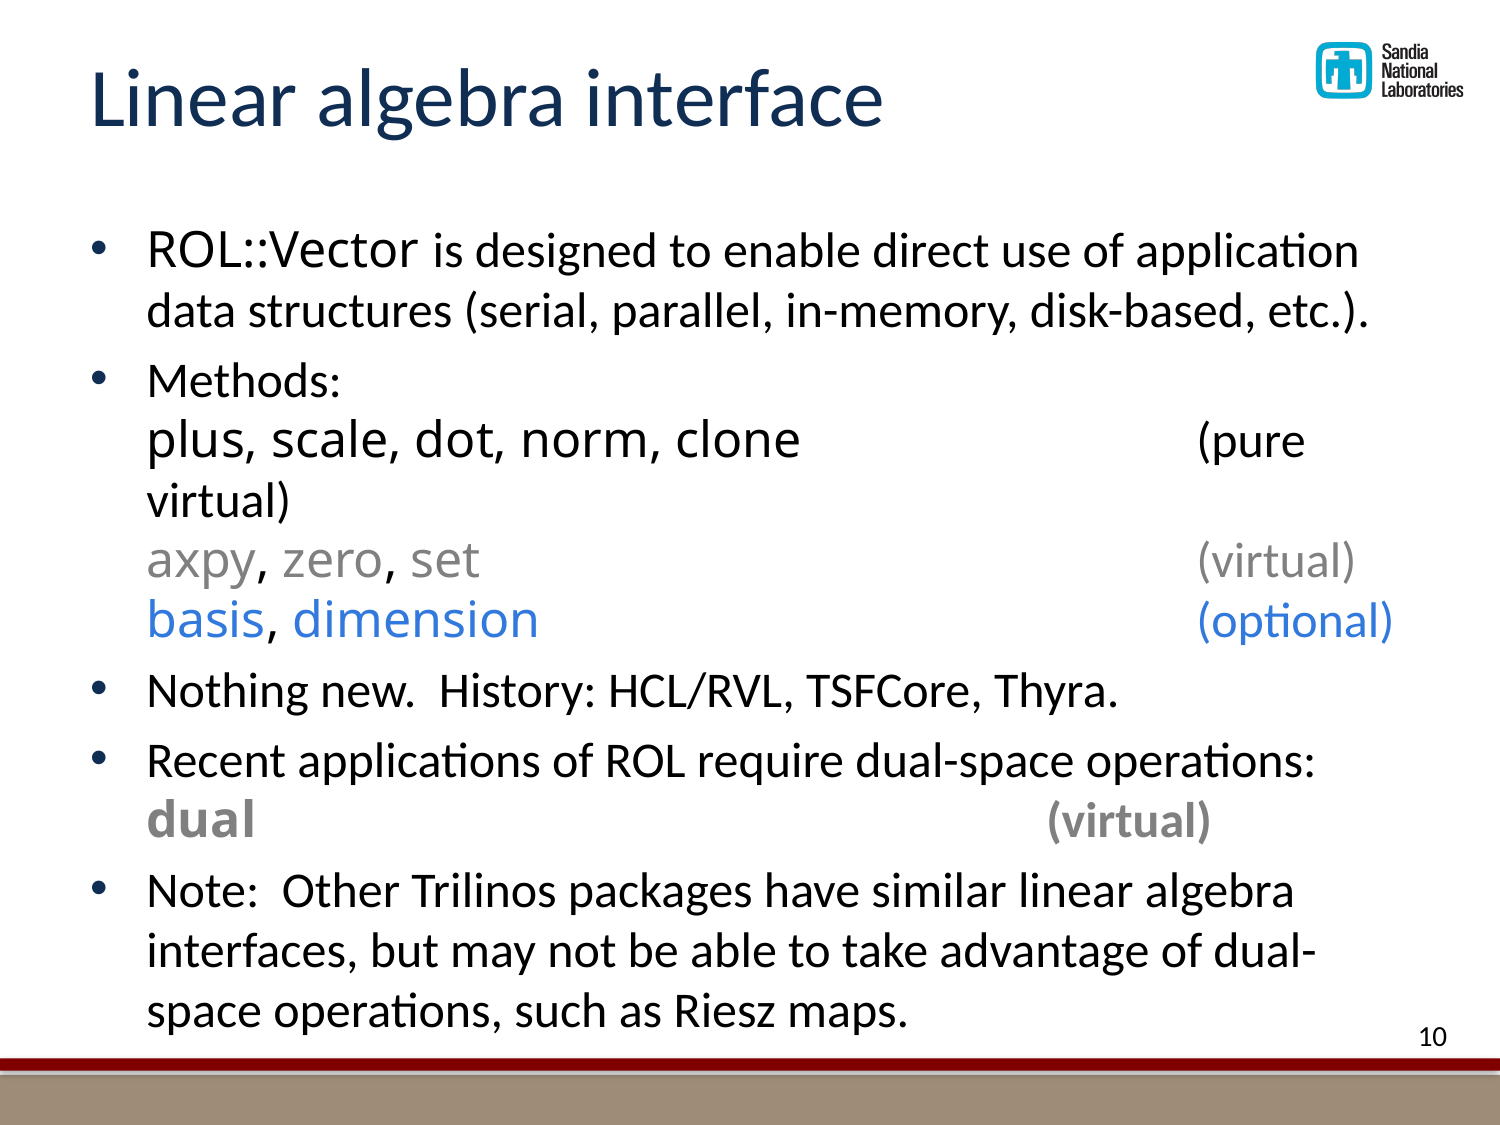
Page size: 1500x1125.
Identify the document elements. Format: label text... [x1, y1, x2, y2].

slide_number 10 [1362, 1009, 1463, 1072]
list ROL::Vector is designed to enable direct use of application data structures (serial, parallel, in-memory, disk-based, etc.). Methods: plus, scale, dot, norm, clone (pure virtual) axpy, zero, set (virtual) basis, dimension (optional) Nothing new. History: HCL/RVL, TSFCore, Thyra. Recent applications of ROL require dual-space operations: dual (virtual) Note: Other Trilinos packages have similar linear algebra interfaces, but may not be able to take advantage of dual-space operations, such as Riesz maps. [74, 209, 1426, 1006]
picture [1426, 37, 1467, 105]
title Linear algebra interface [74, 11, 1426, 175]
